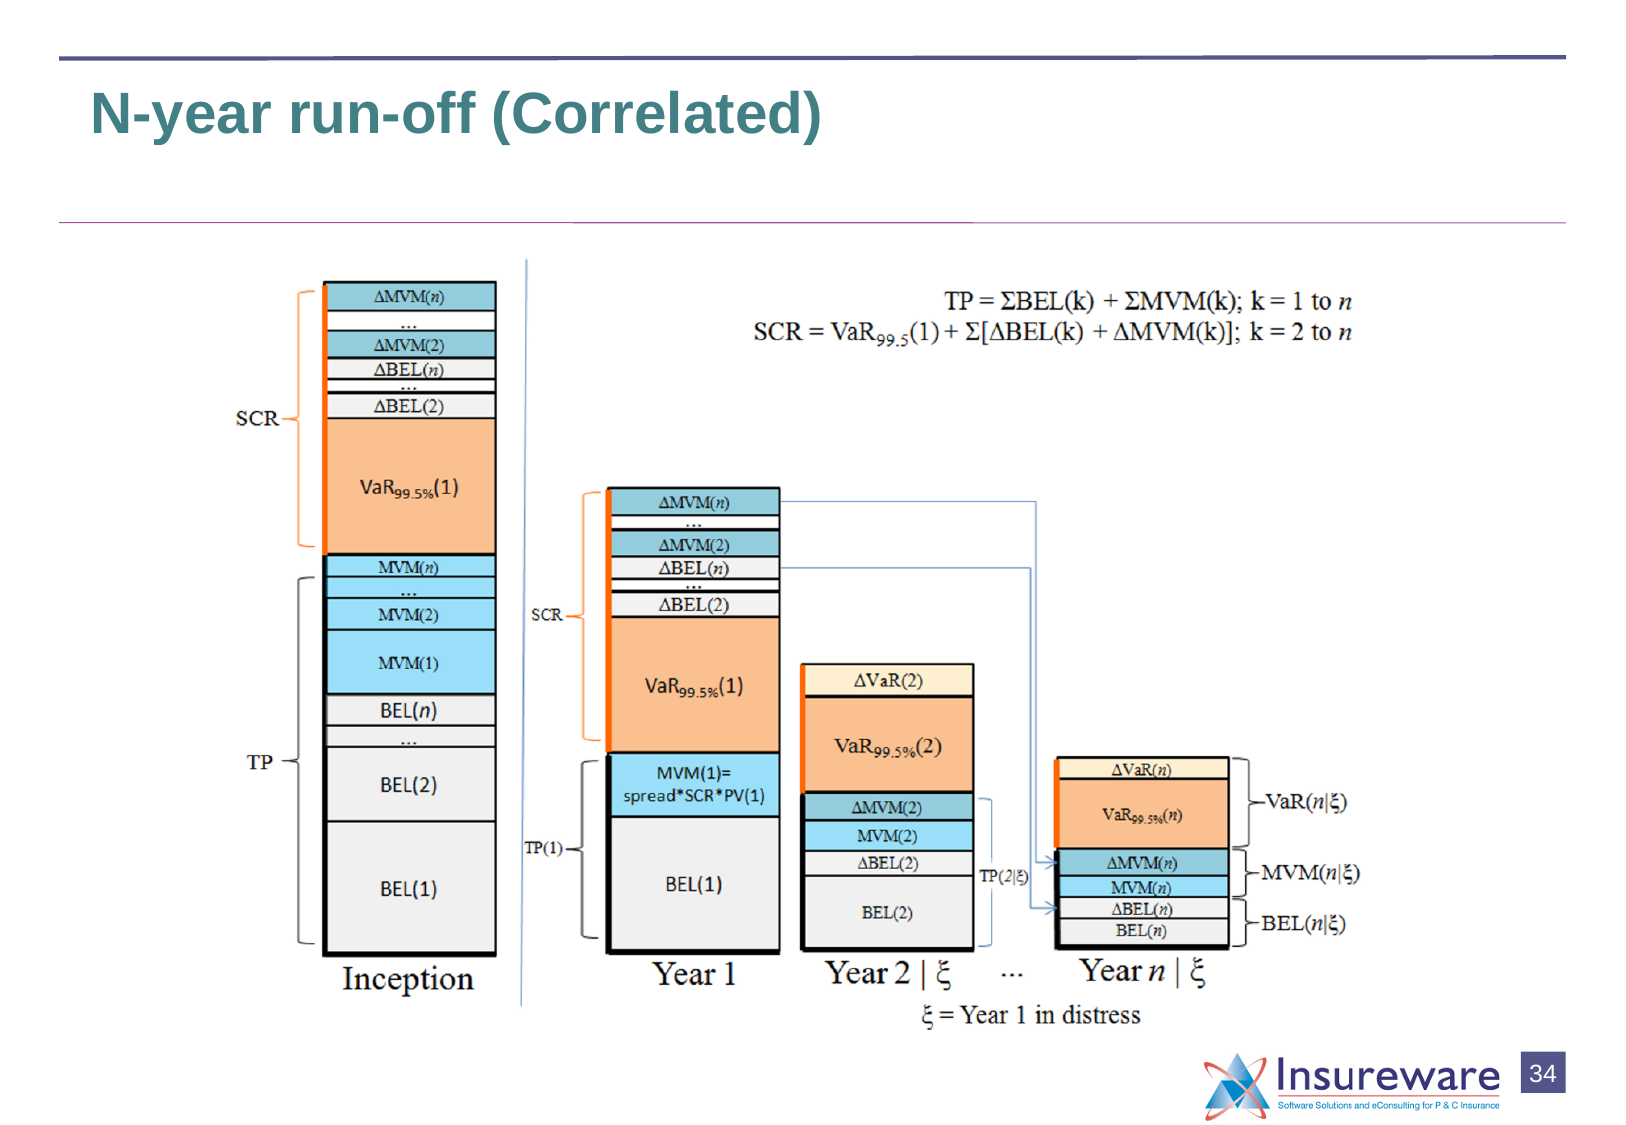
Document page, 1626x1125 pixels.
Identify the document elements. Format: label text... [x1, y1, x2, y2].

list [227, 231, 1370, 1036]
slide_number 33 [1520, 1051, 1566, 1093]
picture [1202, 1052, 1500, 1122]
title N-year run-off (Correlated) [90, 79, 1568, 204]
